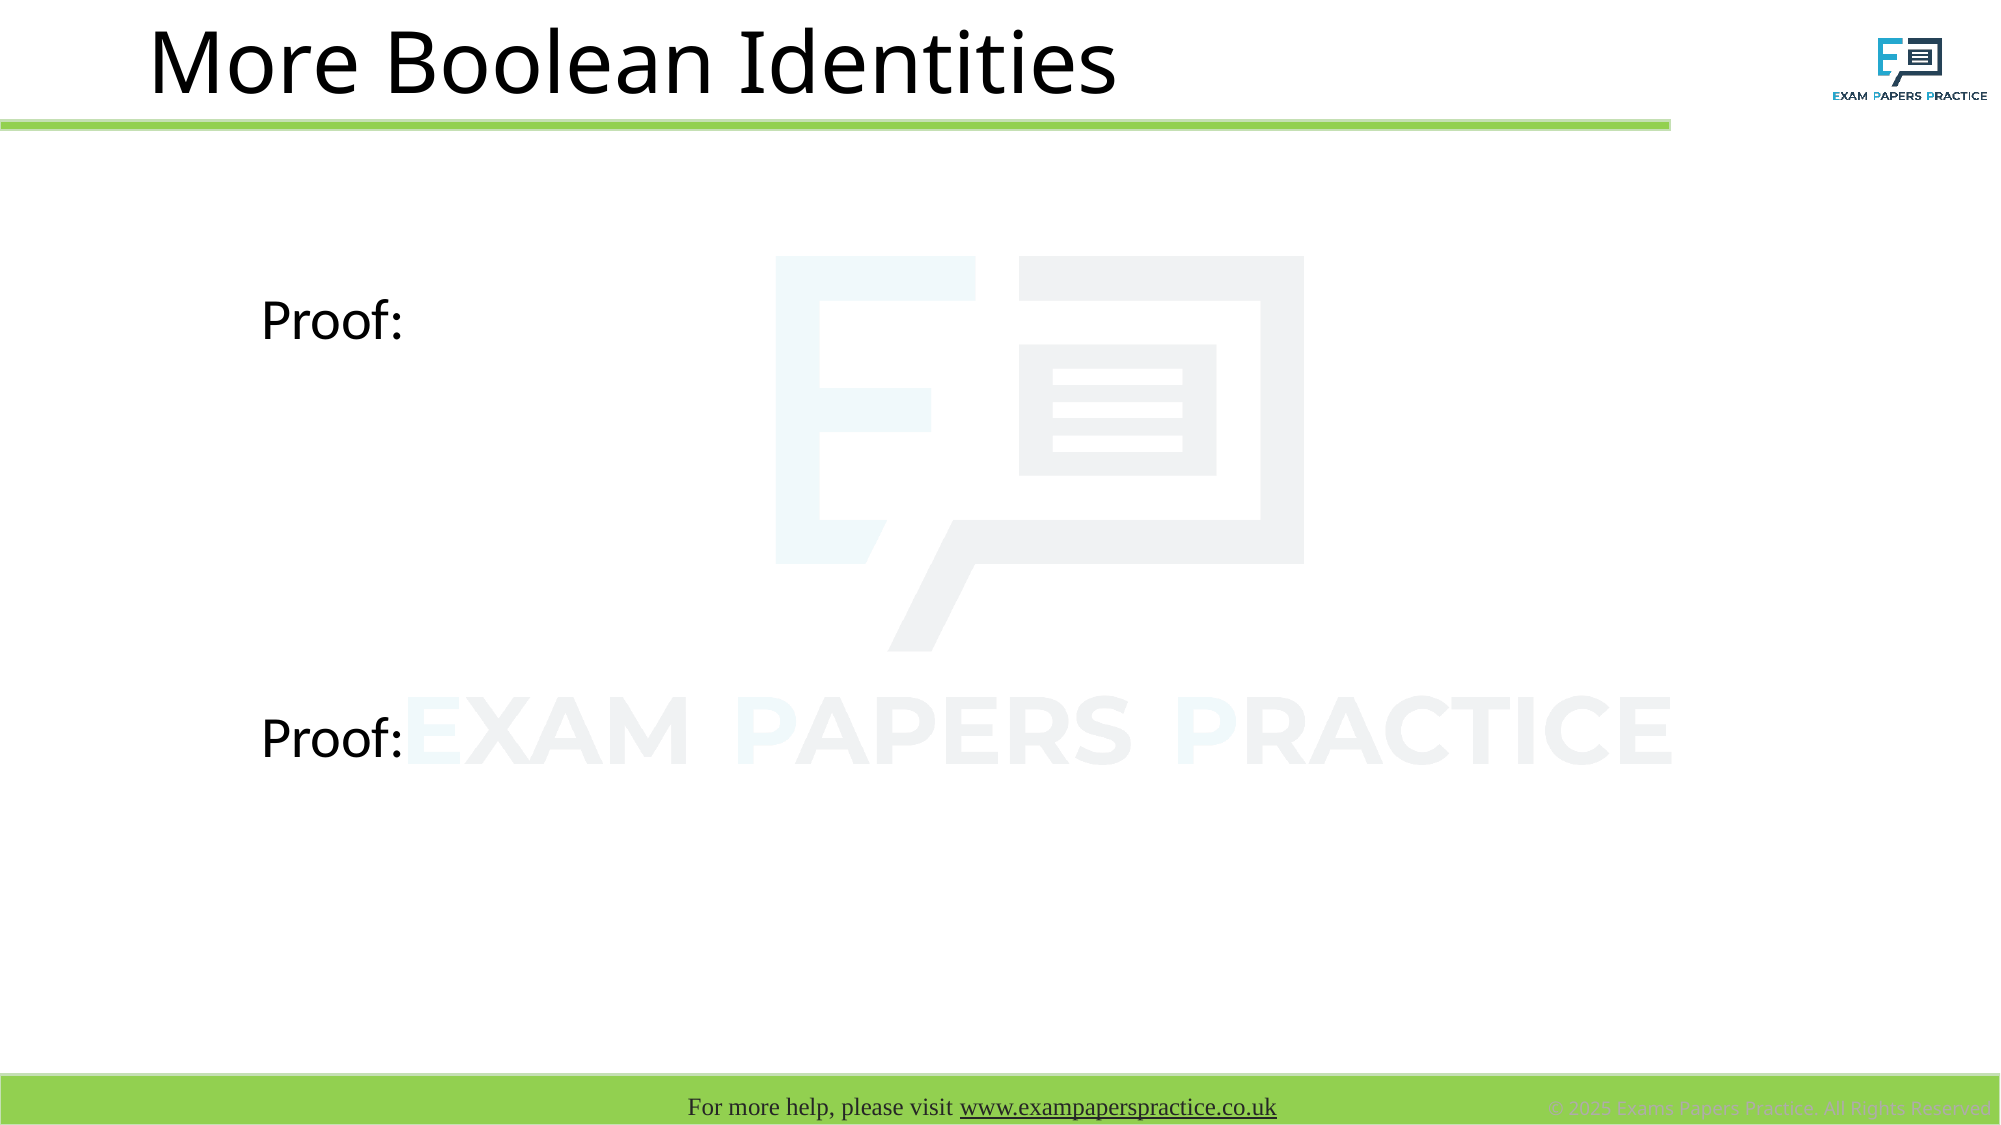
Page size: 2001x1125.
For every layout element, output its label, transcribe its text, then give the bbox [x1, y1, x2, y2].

title More Boolean Identities [132, 11, 1858, 121]
